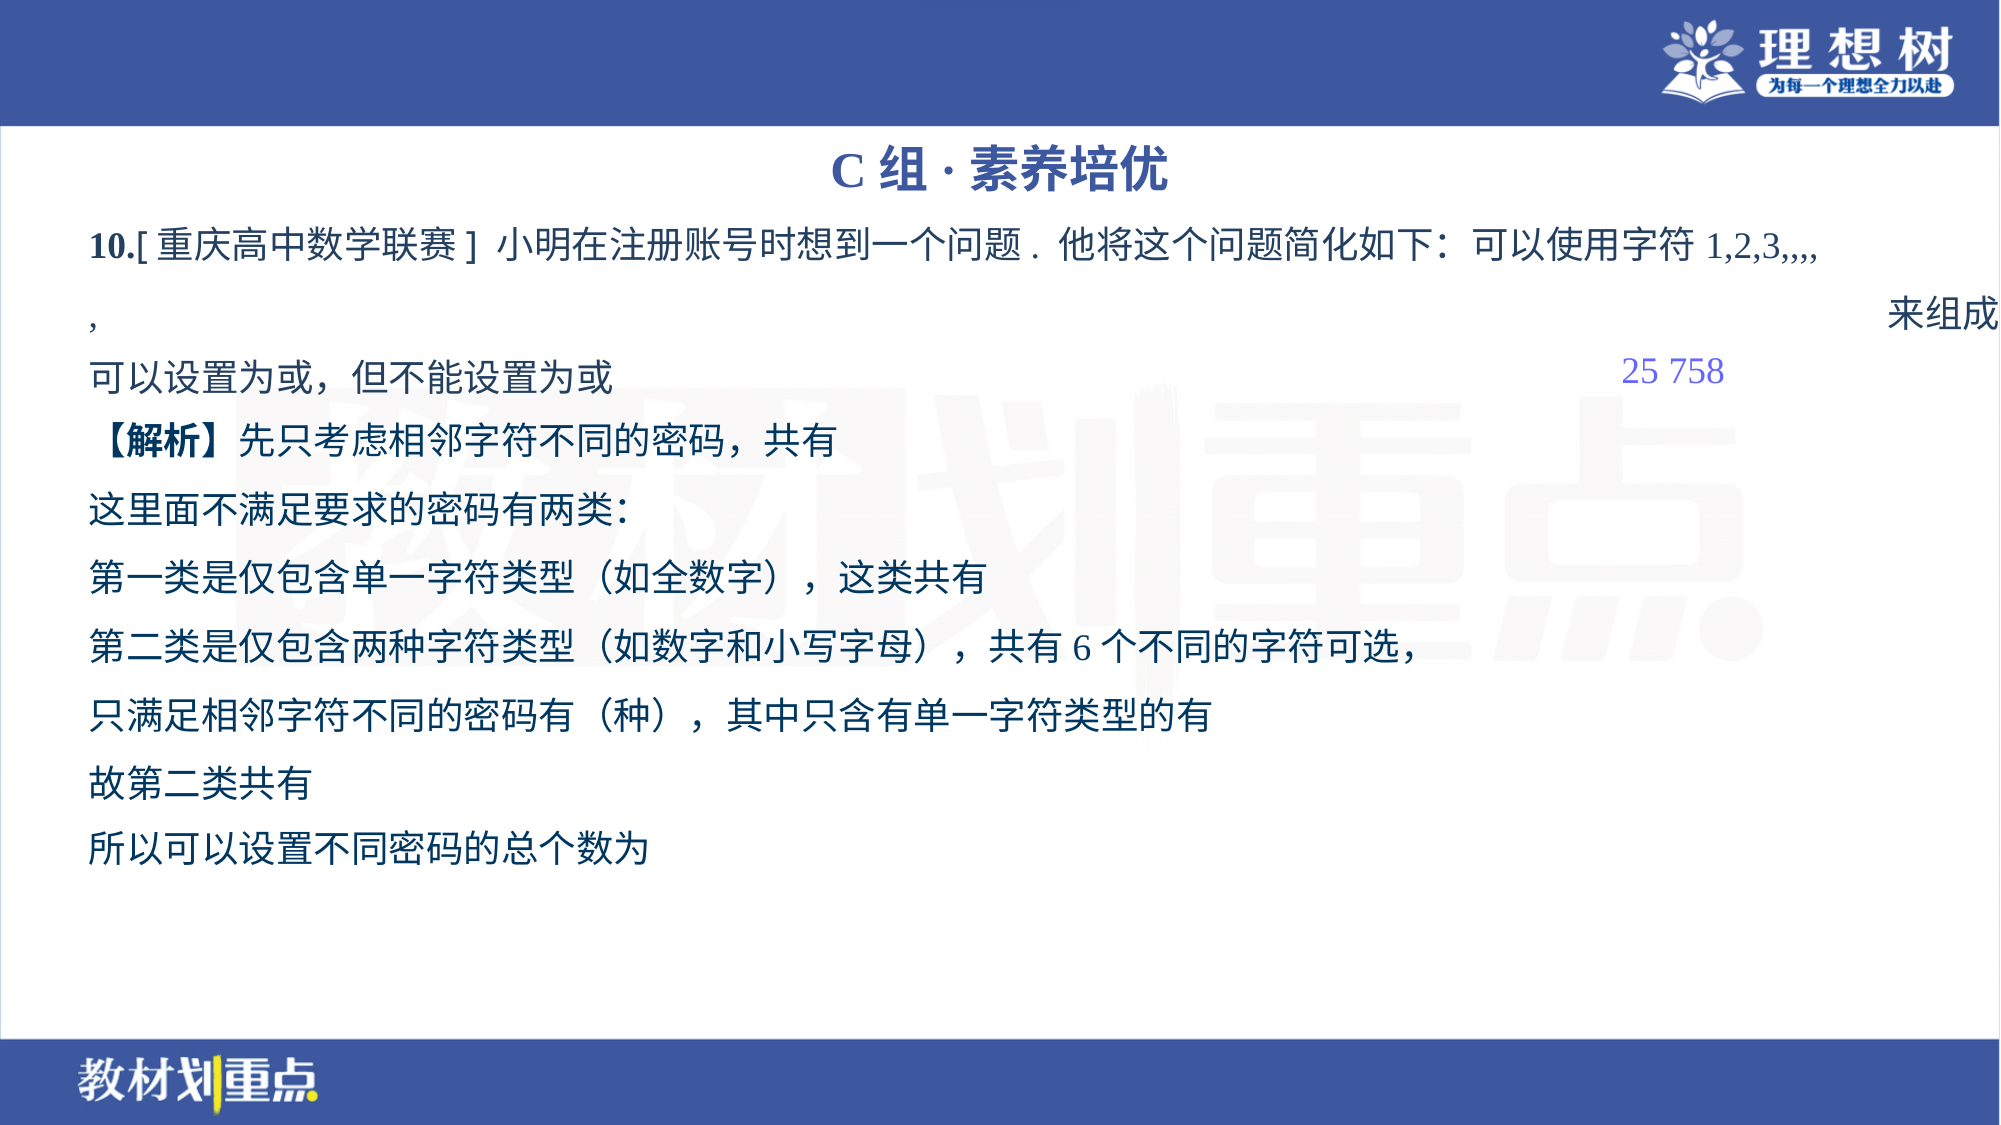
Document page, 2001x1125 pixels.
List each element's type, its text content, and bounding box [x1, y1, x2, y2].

picture [0, 0, 2000, 1125]
text_box C组·素养培优 [88, 135, 1911, 196]
text_box 25 758 [1603, 326, 1743, 384]
